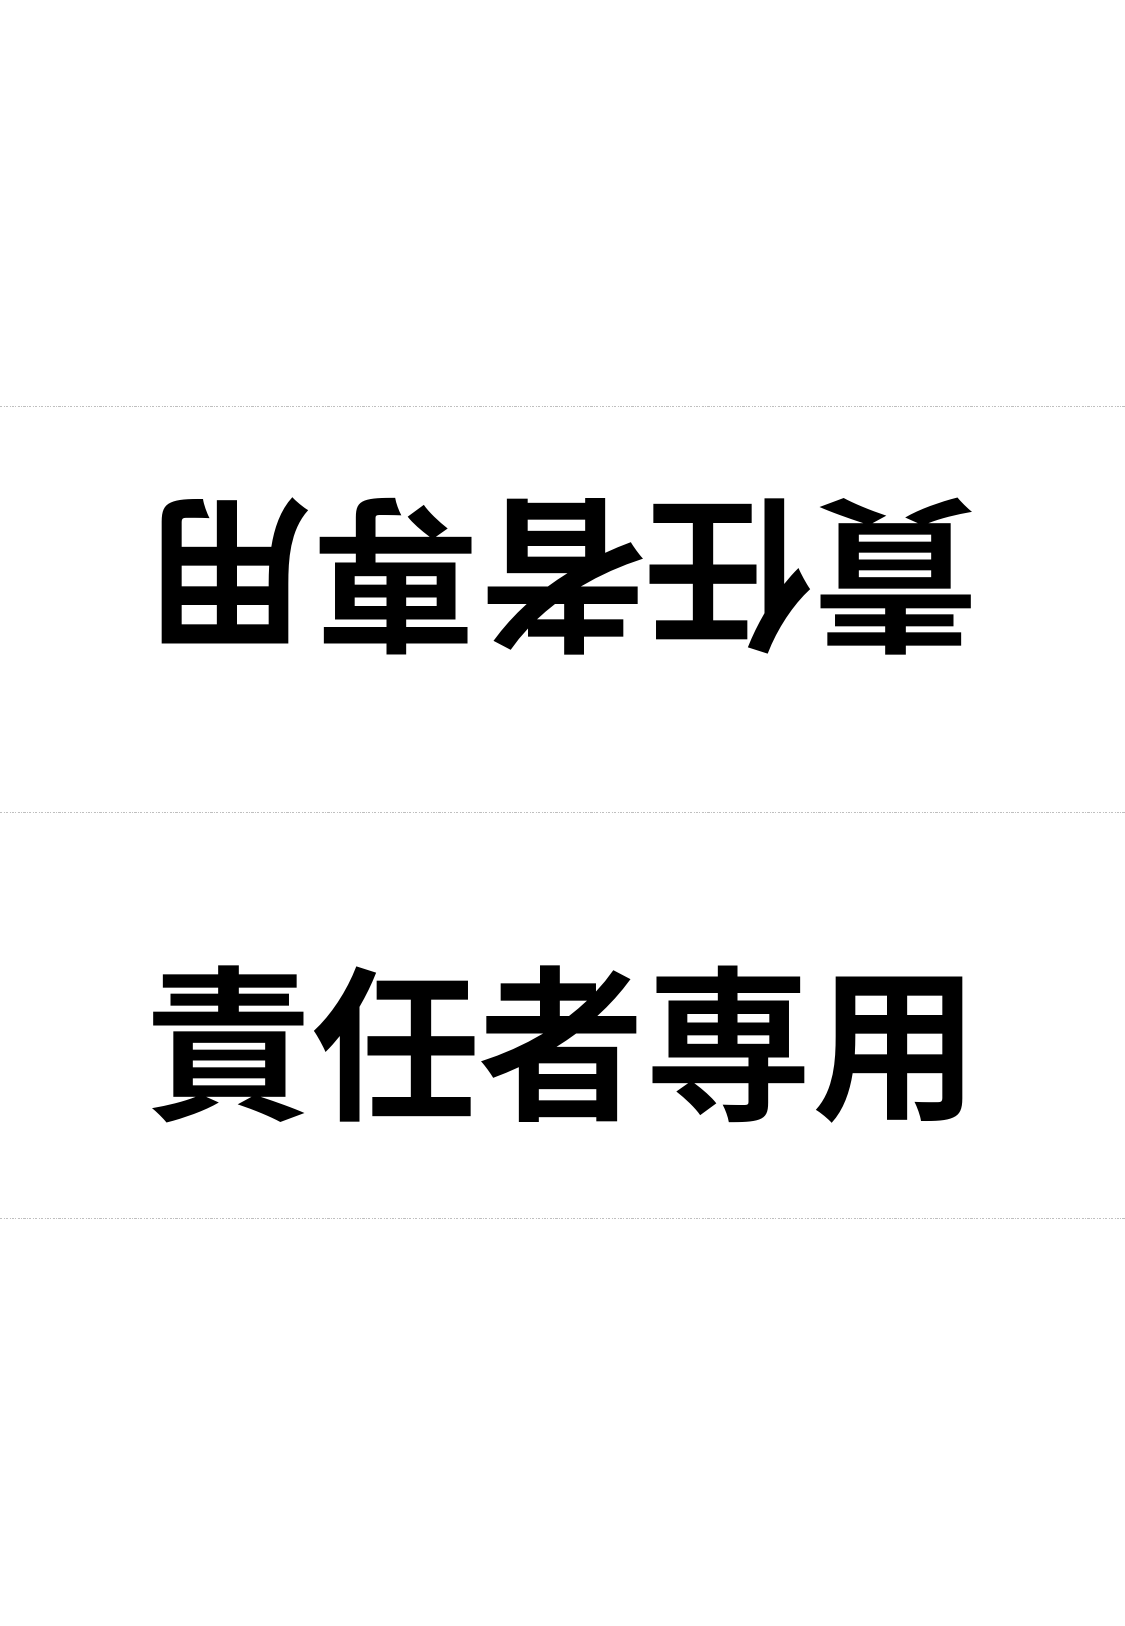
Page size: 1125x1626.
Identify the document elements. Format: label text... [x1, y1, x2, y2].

text_box 責任者専用 [130, 933, 995, 1149]
text_box 責任者専用 [130, 473, 995, 688]
